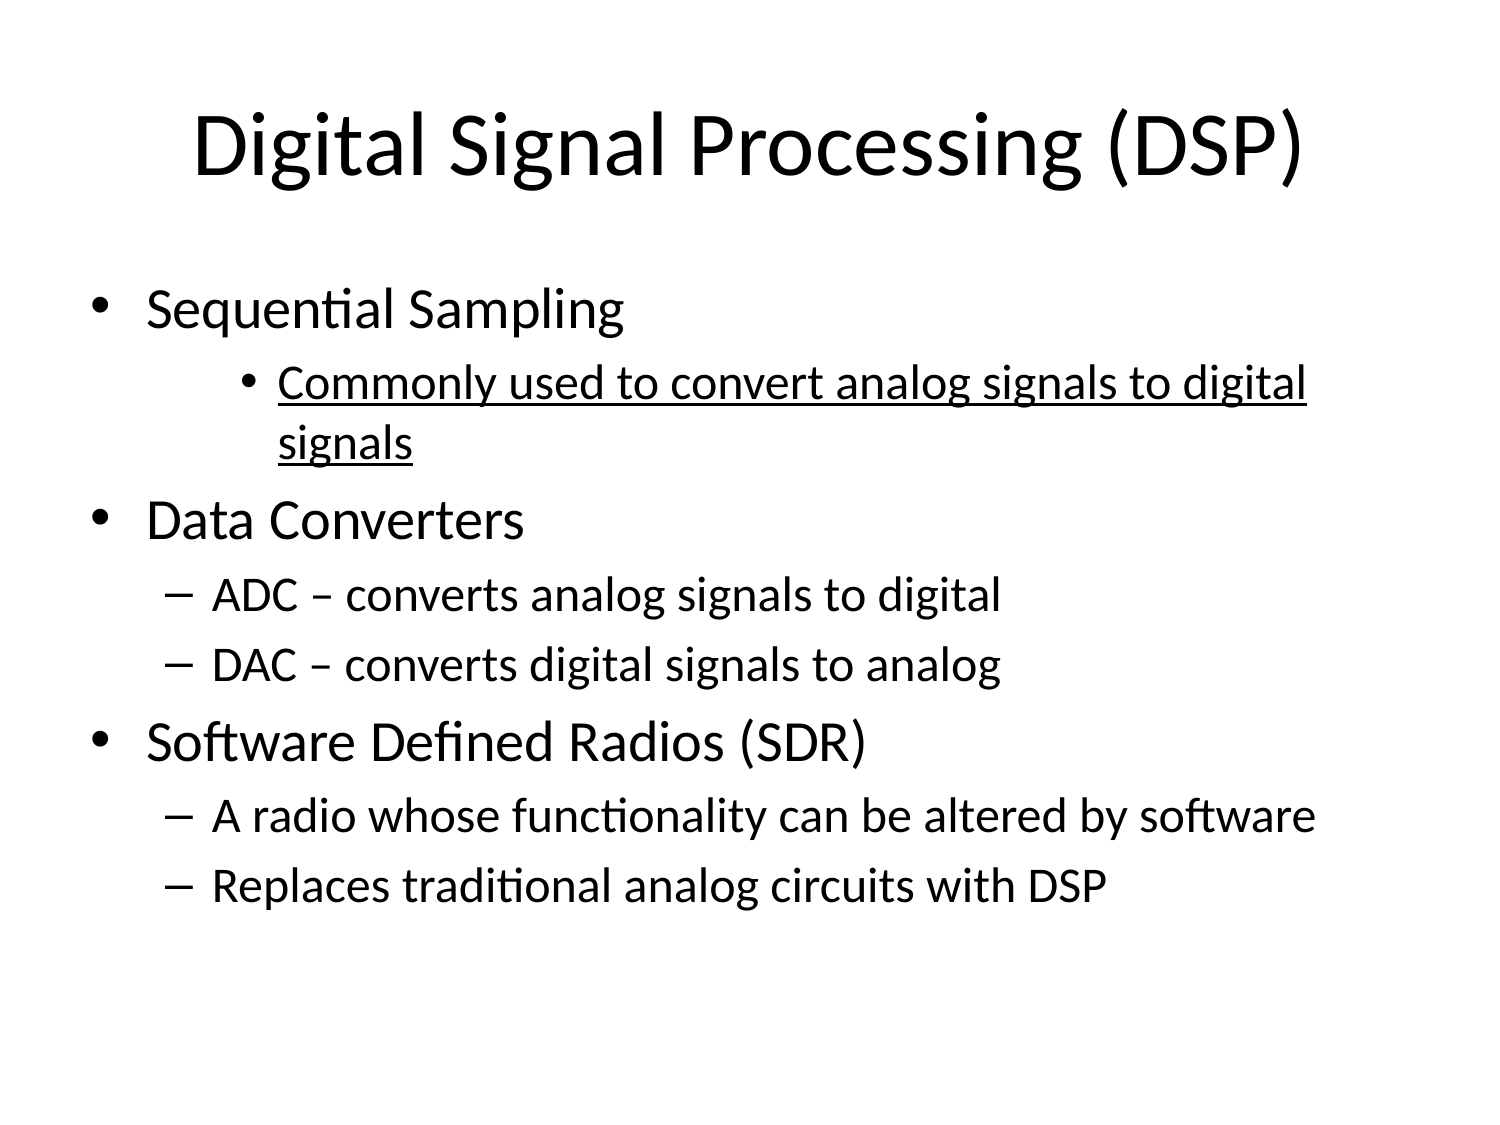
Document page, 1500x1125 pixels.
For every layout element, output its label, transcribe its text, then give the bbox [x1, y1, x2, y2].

list Sequential Sampling Commonly used to convert analog signals to digital signals Data Converters ADC – converts analog signals to digital DAC – converts digital signals to analog Software Defined Radios (SDR) A radio whose functionality can be altered by software Replaces traditional analog circuits with DSP [75, 262, 1425, 1005]
title Digital Signal Processing (DSP) [75, 45, 1425, 233]
